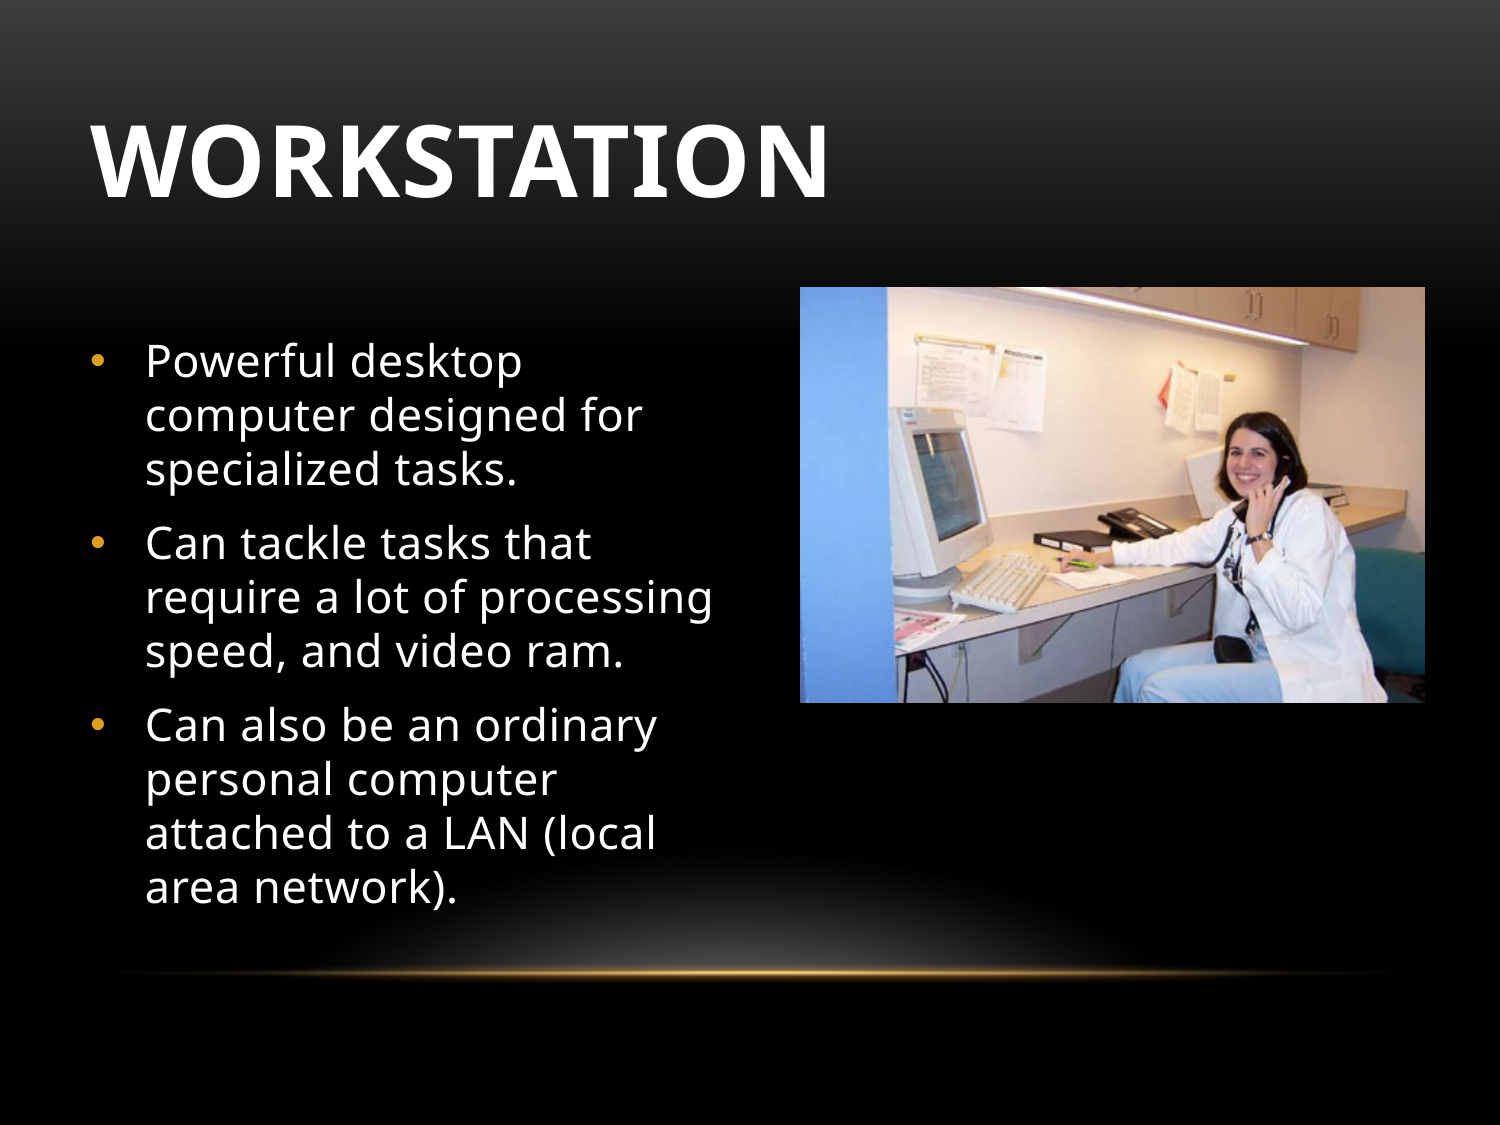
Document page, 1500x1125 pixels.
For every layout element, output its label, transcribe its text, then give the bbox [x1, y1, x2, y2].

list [799, 287, 1426, 703]
title Workstation [75, 75, 1425, 225]
picture [0, 0, 1500, 1125]
list Powerful desktop computer designed for specialized tasks. Can tackle tasks that require a lot of processing speed, and video ram. Can also be an ordinary personal computer attached to a LAN (local area network). [75, 324, 738, 963]
